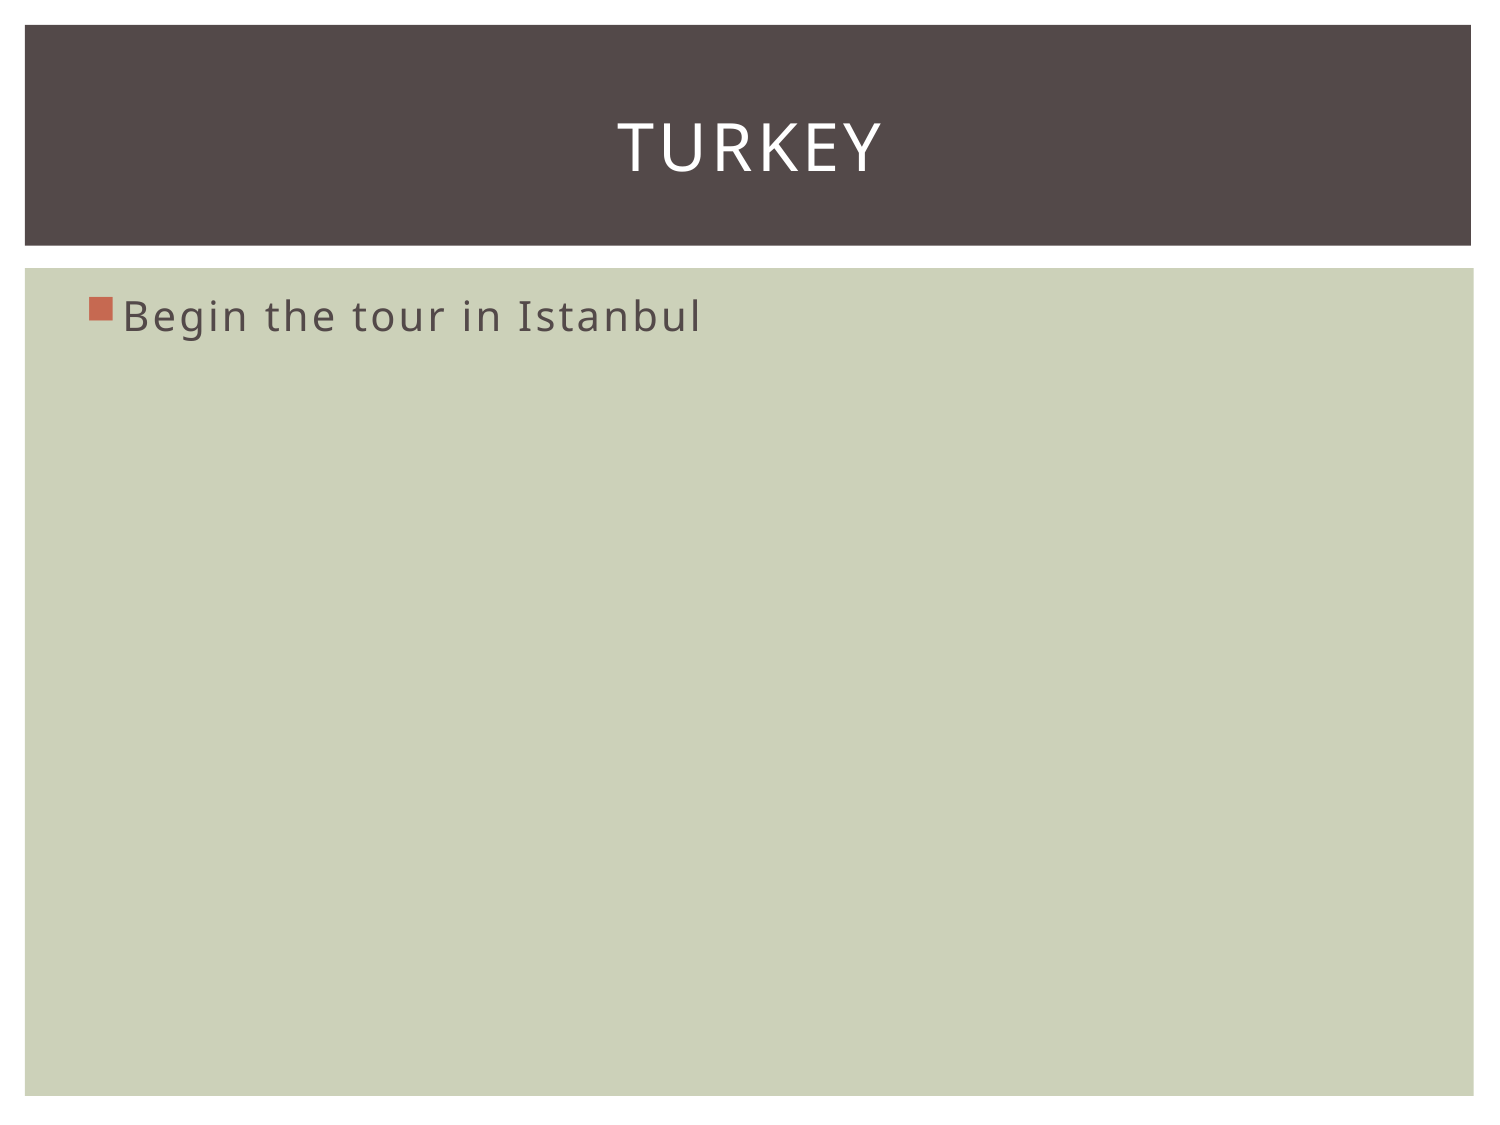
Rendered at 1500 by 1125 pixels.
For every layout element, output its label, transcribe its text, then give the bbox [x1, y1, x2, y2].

title Turkey [62, 58, 1438, 232]
list Begin the tour in Istanbul [62, 281, 1442, 1005]
